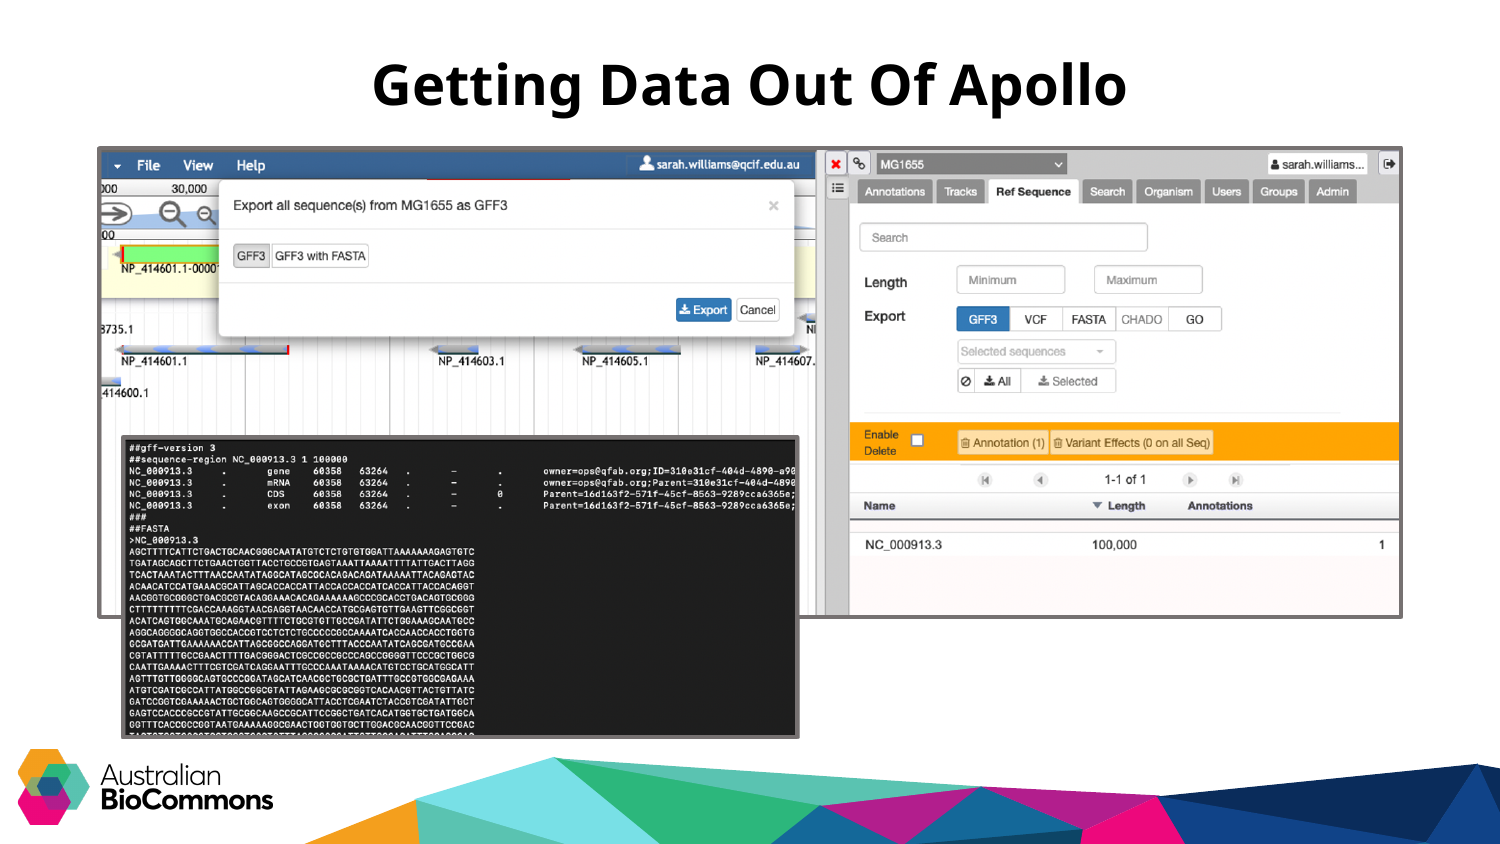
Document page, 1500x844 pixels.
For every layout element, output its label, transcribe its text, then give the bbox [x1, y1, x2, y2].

picture [96, 145, 1403, 740]
picture [17, 749, 273, 825]
text_box Getting Data Out Of Apollo [0, 0, 1500, 233]
